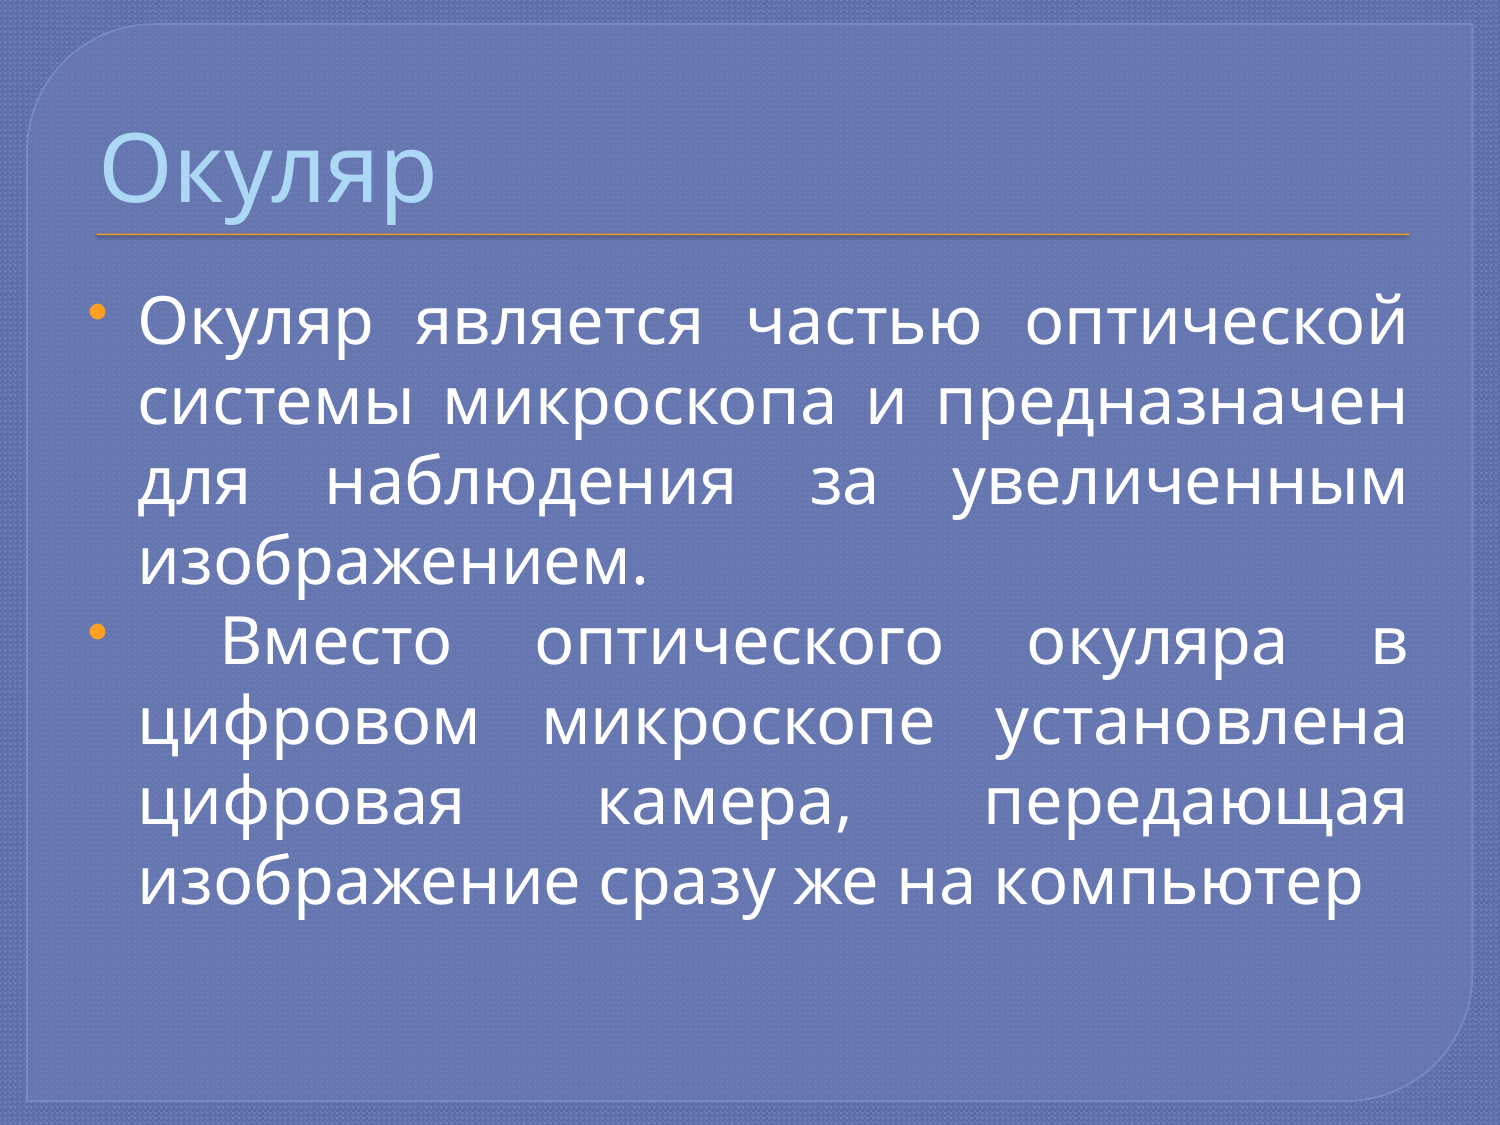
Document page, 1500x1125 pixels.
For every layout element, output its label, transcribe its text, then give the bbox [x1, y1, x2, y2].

title Окуляр [75, 41, 1425, 230]
list Окуляр является частью оптической системы микроскопа и предназначен для наблюдения за увеличенным изображением. Вместо оптического окуляра в цифровом микроскопе установлена цифровая камера, передающая изображение сразу же на компьютер [75, 270, 1425, 1013]
